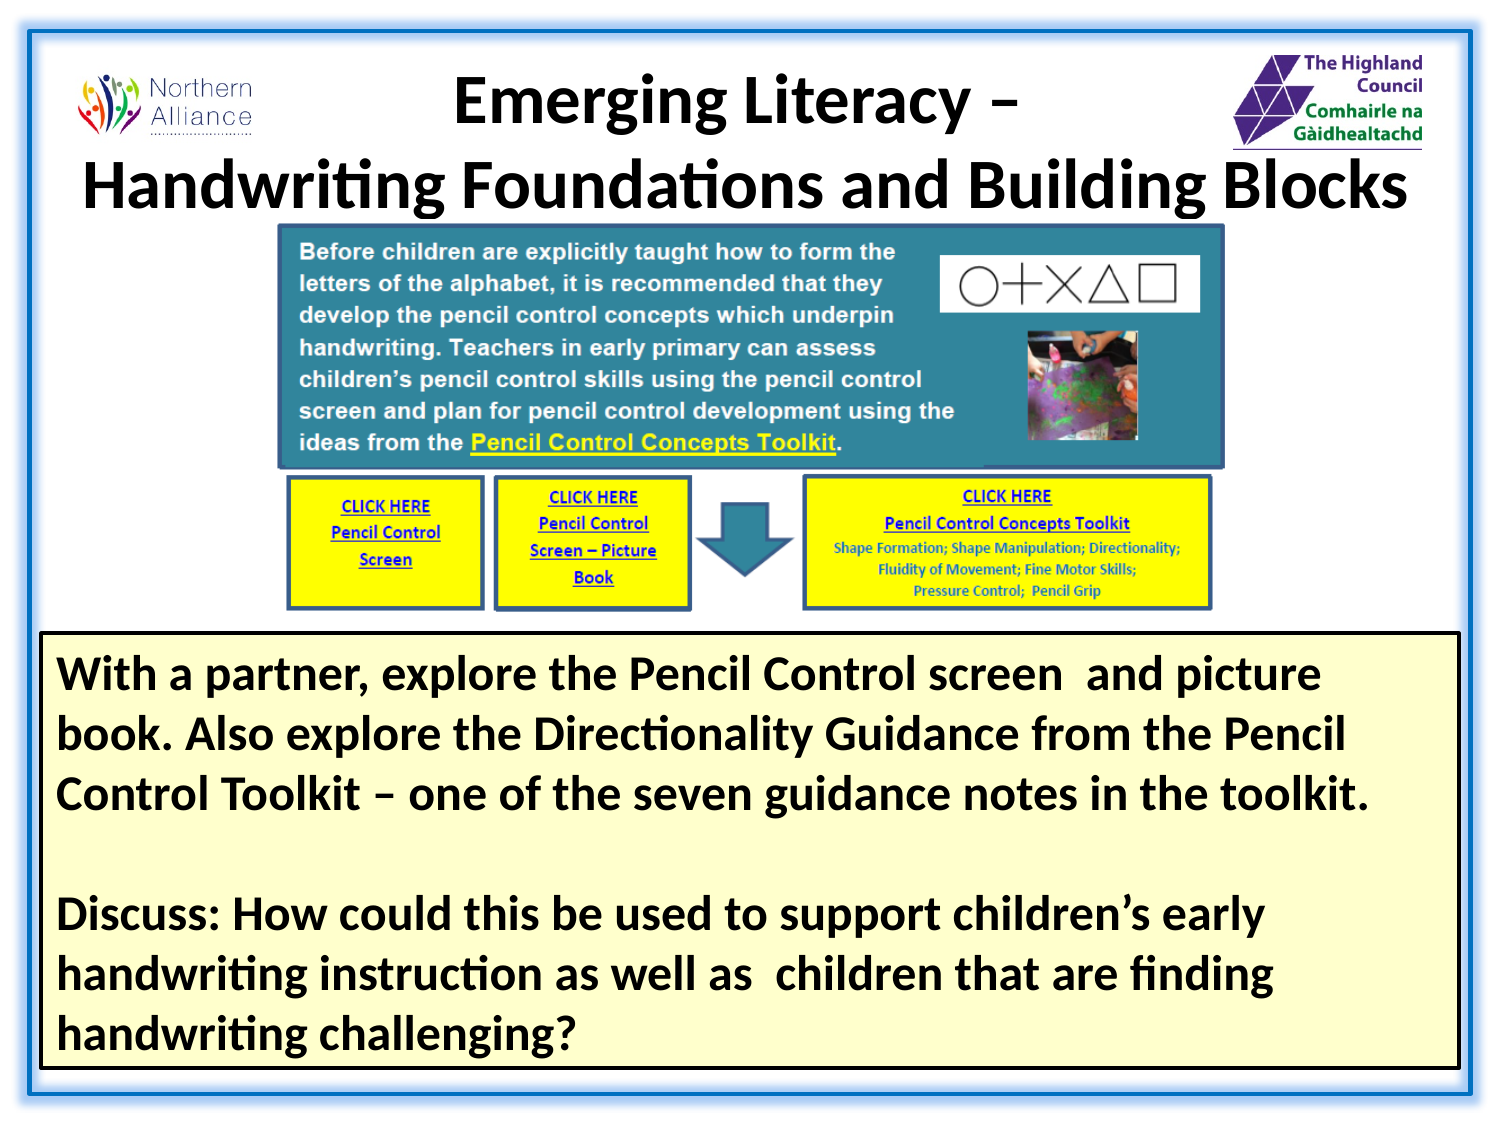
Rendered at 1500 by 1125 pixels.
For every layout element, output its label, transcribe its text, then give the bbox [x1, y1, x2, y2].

picture [64, 54, 267, 149]
picture [1233, 55, 1422, 151]
text_box With a partner, explore the Pencil Control screen and picture book. Also explore the Directionality Guidance from the Pencil Control Toolkit – one of the seven guidance notes in the toolkit. Discuss: How could this be used to support children’s early handwriting instruction as well as children that are finding handwriting challenging? [39, 631, 1461, 1070]
picture [273, 219, 1234, 614]
text_box [27, 29, 1473, 1096]
